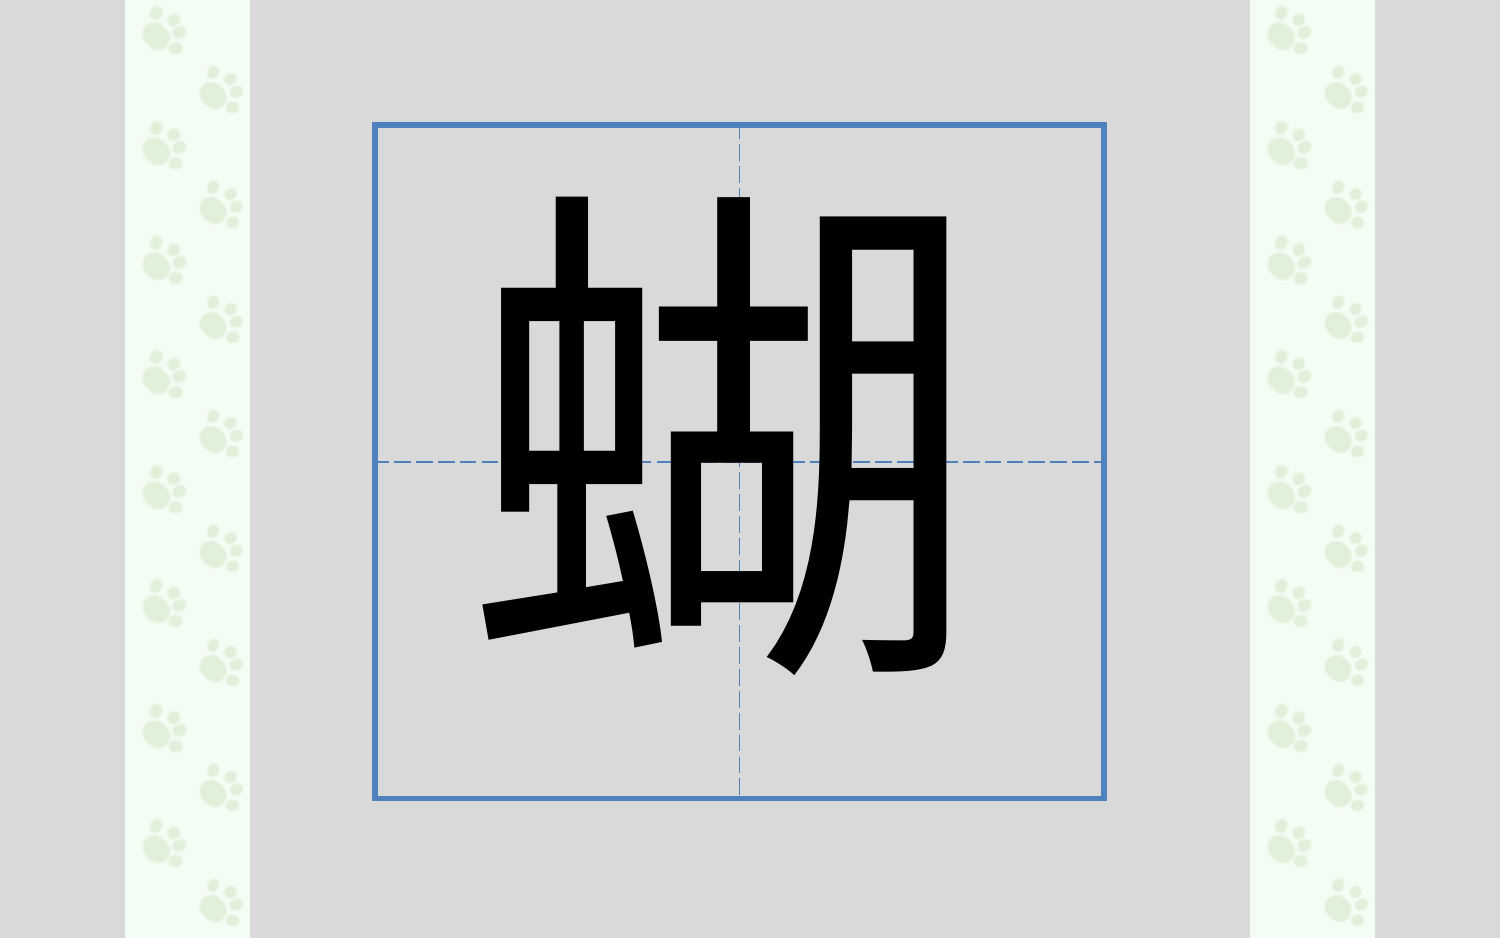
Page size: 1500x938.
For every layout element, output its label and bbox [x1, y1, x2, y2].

text_box [124, 0, 1376, 938]
